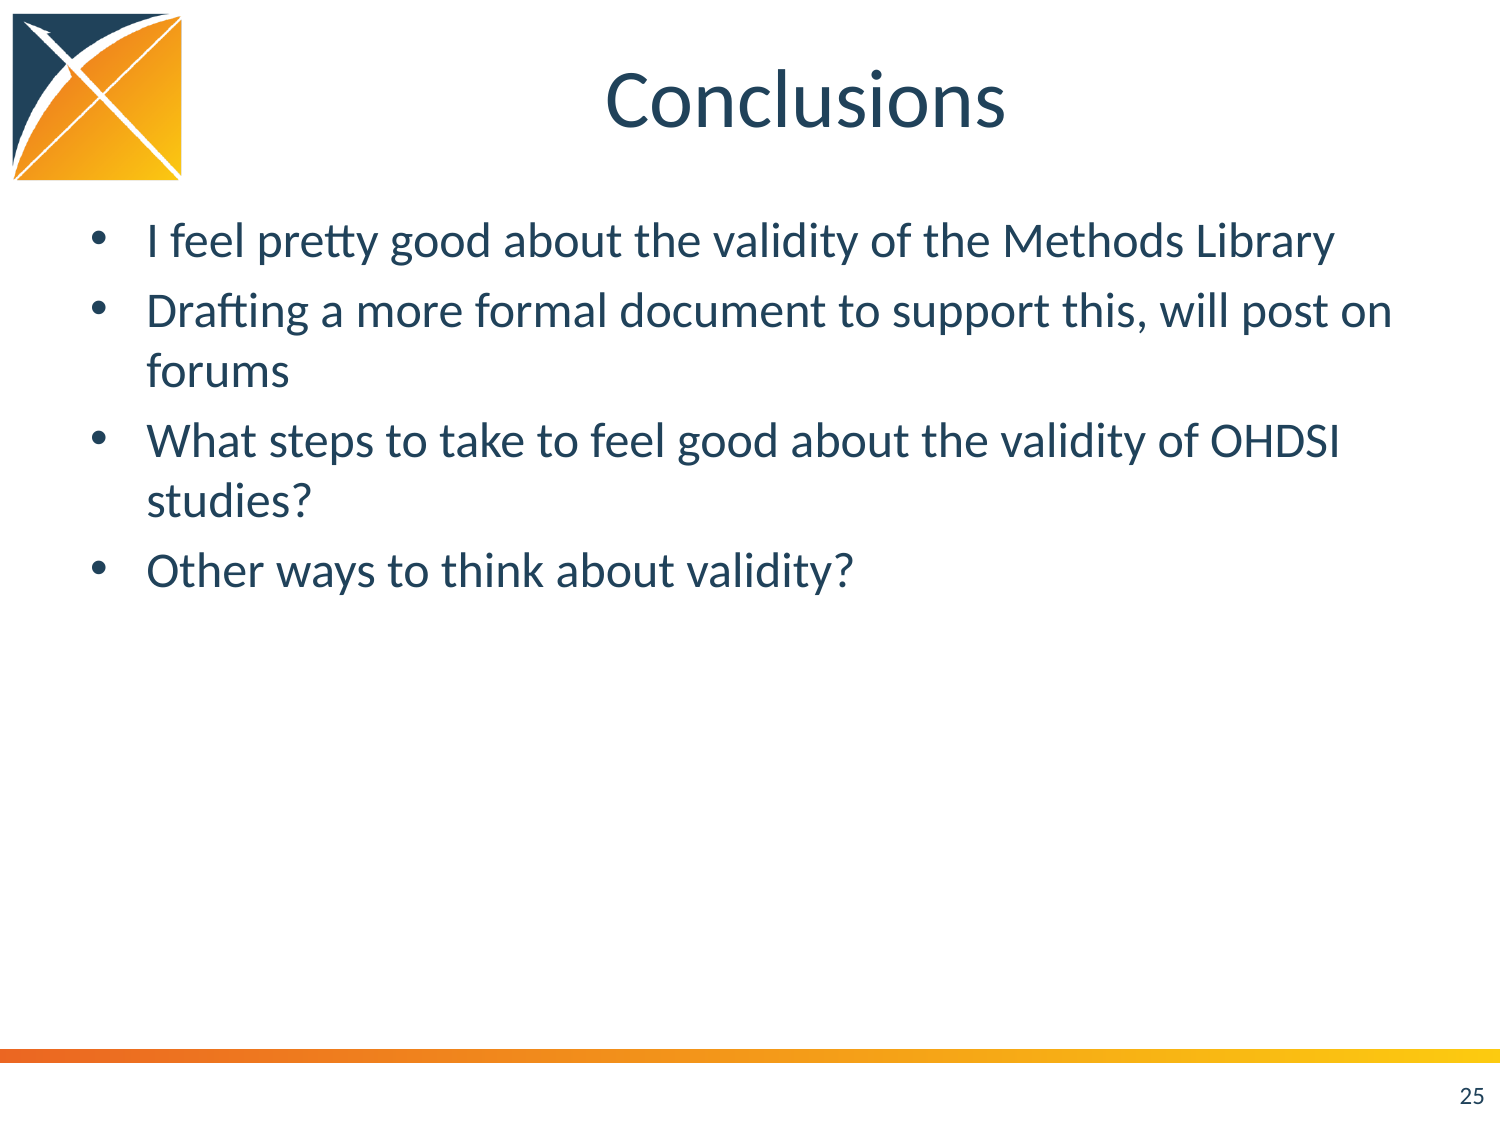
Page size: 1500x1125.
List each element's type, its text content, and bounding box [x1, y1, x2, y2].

slide_number 25 [1149, 1065, 1500, 1125]
list I feel pretty good about the validity of the Methods Library Drafting a more formal document to support this, will post on forums What steps to take to feel good about the validity of OHDSI studies? Other ways to think about validity? [75, 200, 1425, 1005]
picture [0, 0, 206, 200]
title Conclusions [187, 24, 1425, 163]
